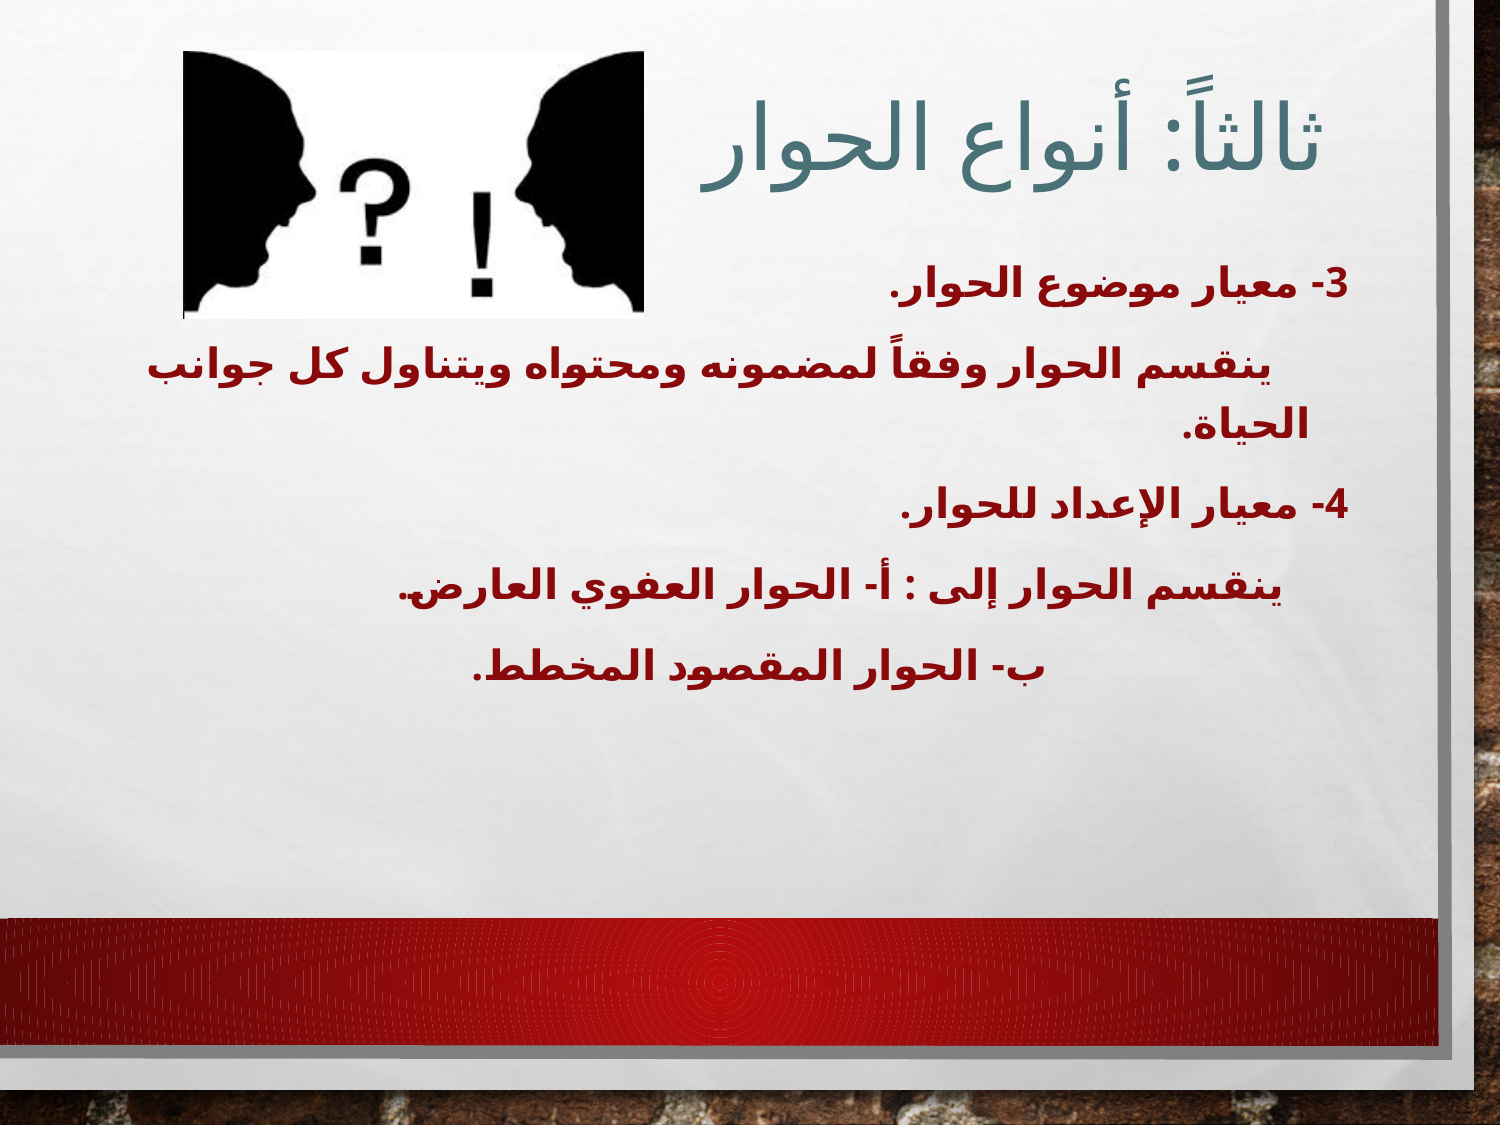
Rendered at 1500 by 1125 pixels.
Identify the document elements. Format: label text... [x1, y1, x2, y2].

picture [182, 51, 645, 319]
list 3- معيار موضوع الحوار. ينقسم الحوار وفقاً لمضمونه ومحتواه ويتناول كل جوانب الحياة. 4- معيار الإعداد للحوار. ينقسم الحوار إلى : أ- الحوار العفوي العارض. ب- الحوار المقصود المخطط. [84, 236, 1364, 780]
picture [0, 0, 1500, 1125]
title ثالثاً: أنواع الحوار [84, 46, 1364, 236]
